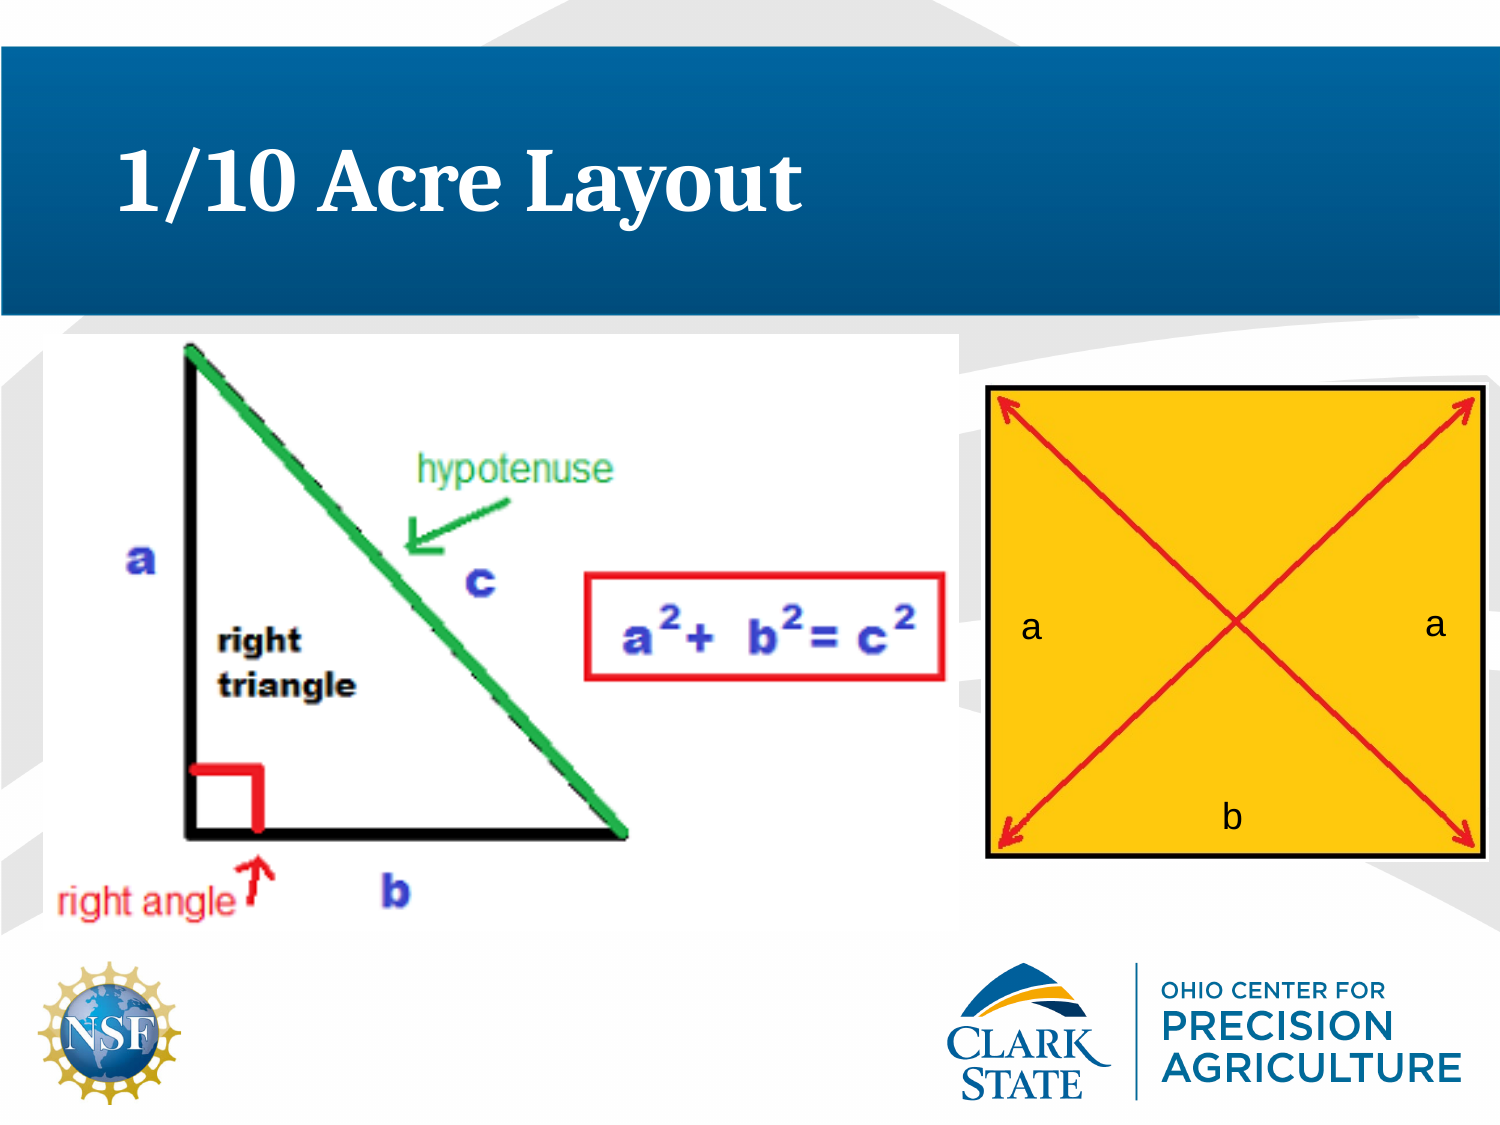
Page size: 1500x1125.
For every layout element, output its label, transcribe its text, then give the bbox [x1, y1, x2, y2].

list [43, 334, 959, 931]
picture [0, 0, 1500, 1125]
title 1/10 Acre Layout [103, 50, 1397, 313]
picture [4, 49, 1500, 313]
